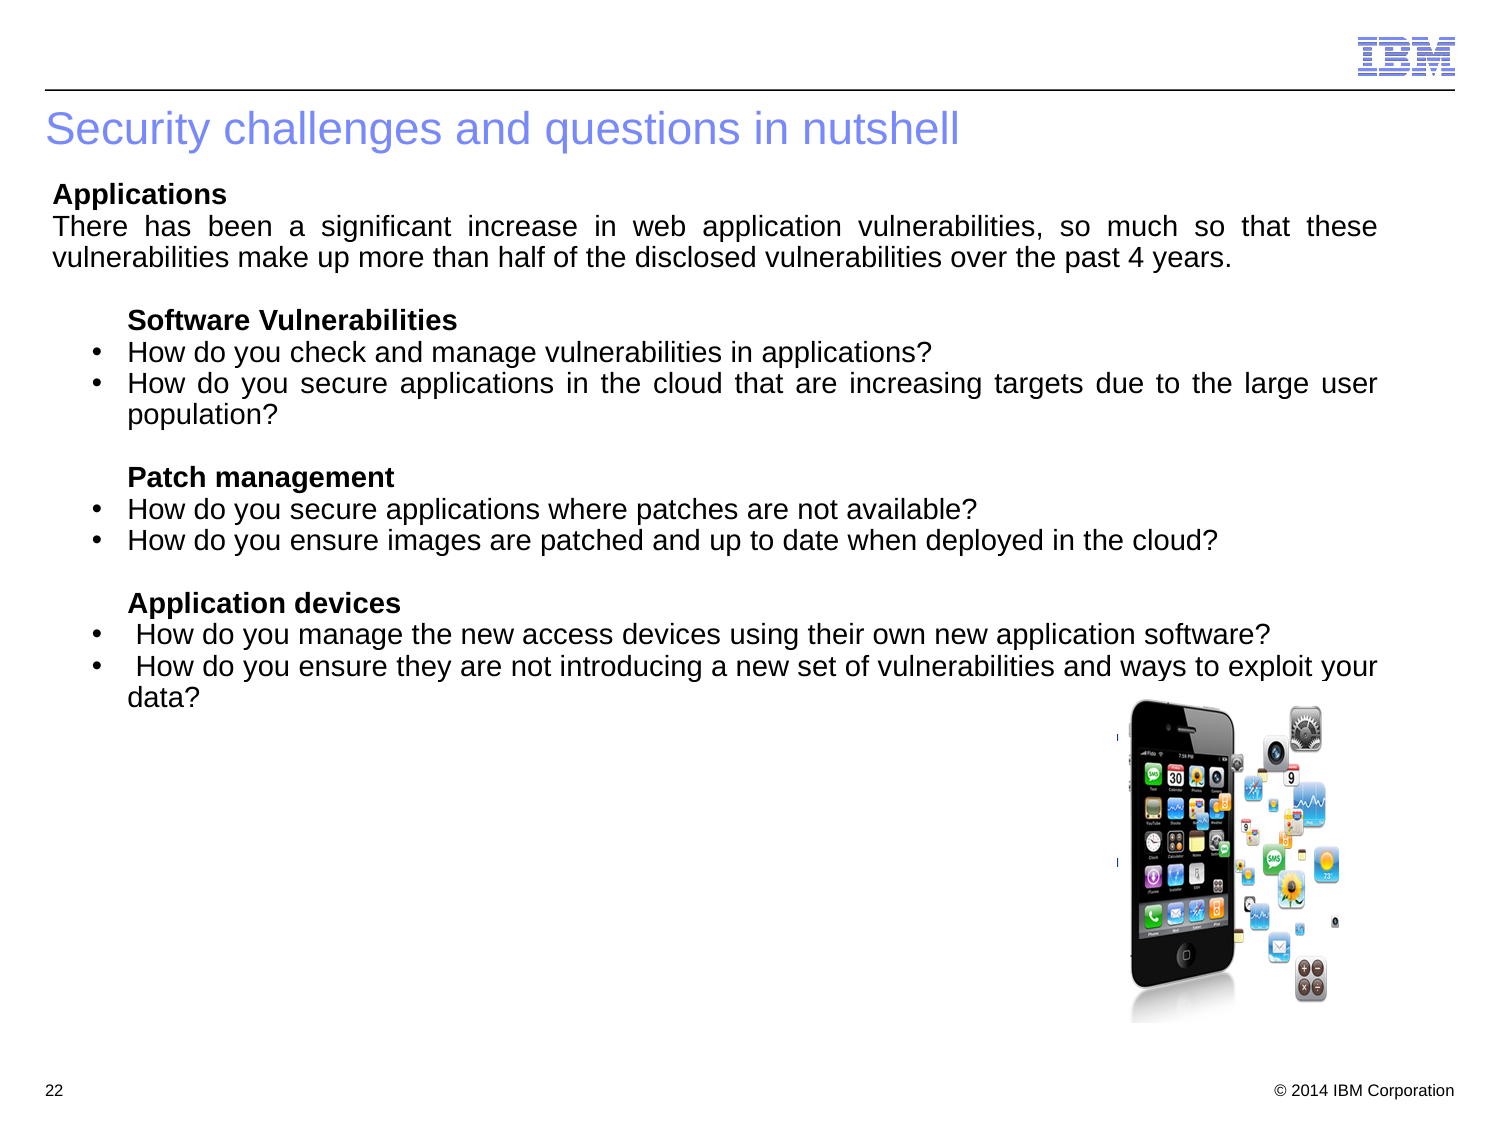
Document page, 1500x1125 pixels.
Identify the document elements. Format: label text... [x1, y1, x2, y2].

text_box Applications There has been a significant increase in web application vulnerabilities, so much so that these vulnerabilities make up more than half of the disclosed vulnerabilities over the past 4 years. Software Vulnerabilities How do you check and manage vulnerabilities in applications? How do you secure applications in the cloud that are increasing targets due to the large user population? Patch management How do you secure applications where patches are not available? How do you ensure images are patched and up to date when deployed in the cloud? Application devices How do you manage the new access devices using their own new application software? How do you ensure they are not introducing a new set of vulnerabilities and ways to exploit your data? [37, 172, 1395, 722]
slide_number 22 [29, 1072, 91, 1103]
title Security challenges and questions in nutshell [29, 97, 1456, 203]
picture [1117, 681, 1378, 1037]
picture [1358, 37, 1455, 76]
